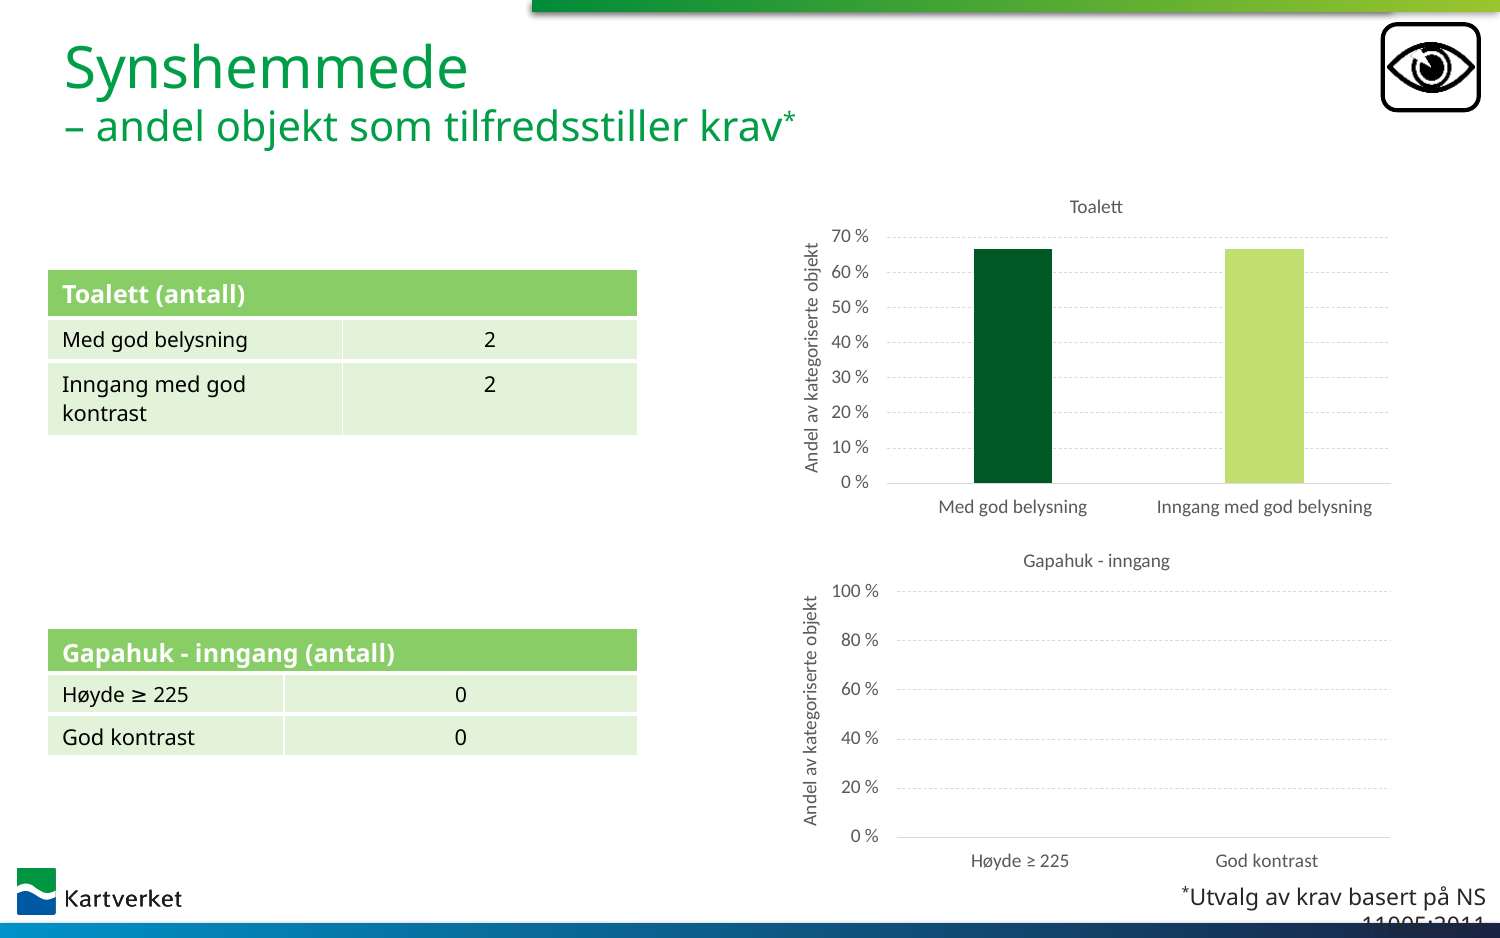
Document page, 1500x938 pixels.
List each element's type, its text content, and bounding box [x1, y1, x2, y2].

table_header Toalett (antall) [48, 270, 637, 316]
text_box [1382, 24, 1480, 111]
table_cell 0 [285, 716, 637, 755]
table_cell 2 [343, 320, 637, 359]
table_cell Høyde ≥ 225 [48, 675, 283, 712]
table_header Gapahuk - inngang (antall) [48, 629, 637, 671]
picture [791, 187, 1402, 526]
text_box *Utvalg av krav basert på NS 11005:2011 [1068, 873, 1500, 938]
table_cell Inngang med god kontrast [48, 363, 342, 435]
table_cell Med god belysning [48, 320, 342, 359]
table_cell God kontrast [48, 716, 283, 755]
text_box Synshemmede – andel objekt som tilfredsstiller krav* [49, 24, 1431, 158]
table_cell 0 [285, 675, 637, 712]
table_cell 2 [343, 363, 637, 435]
picture [791, 541, 1402, 880]
